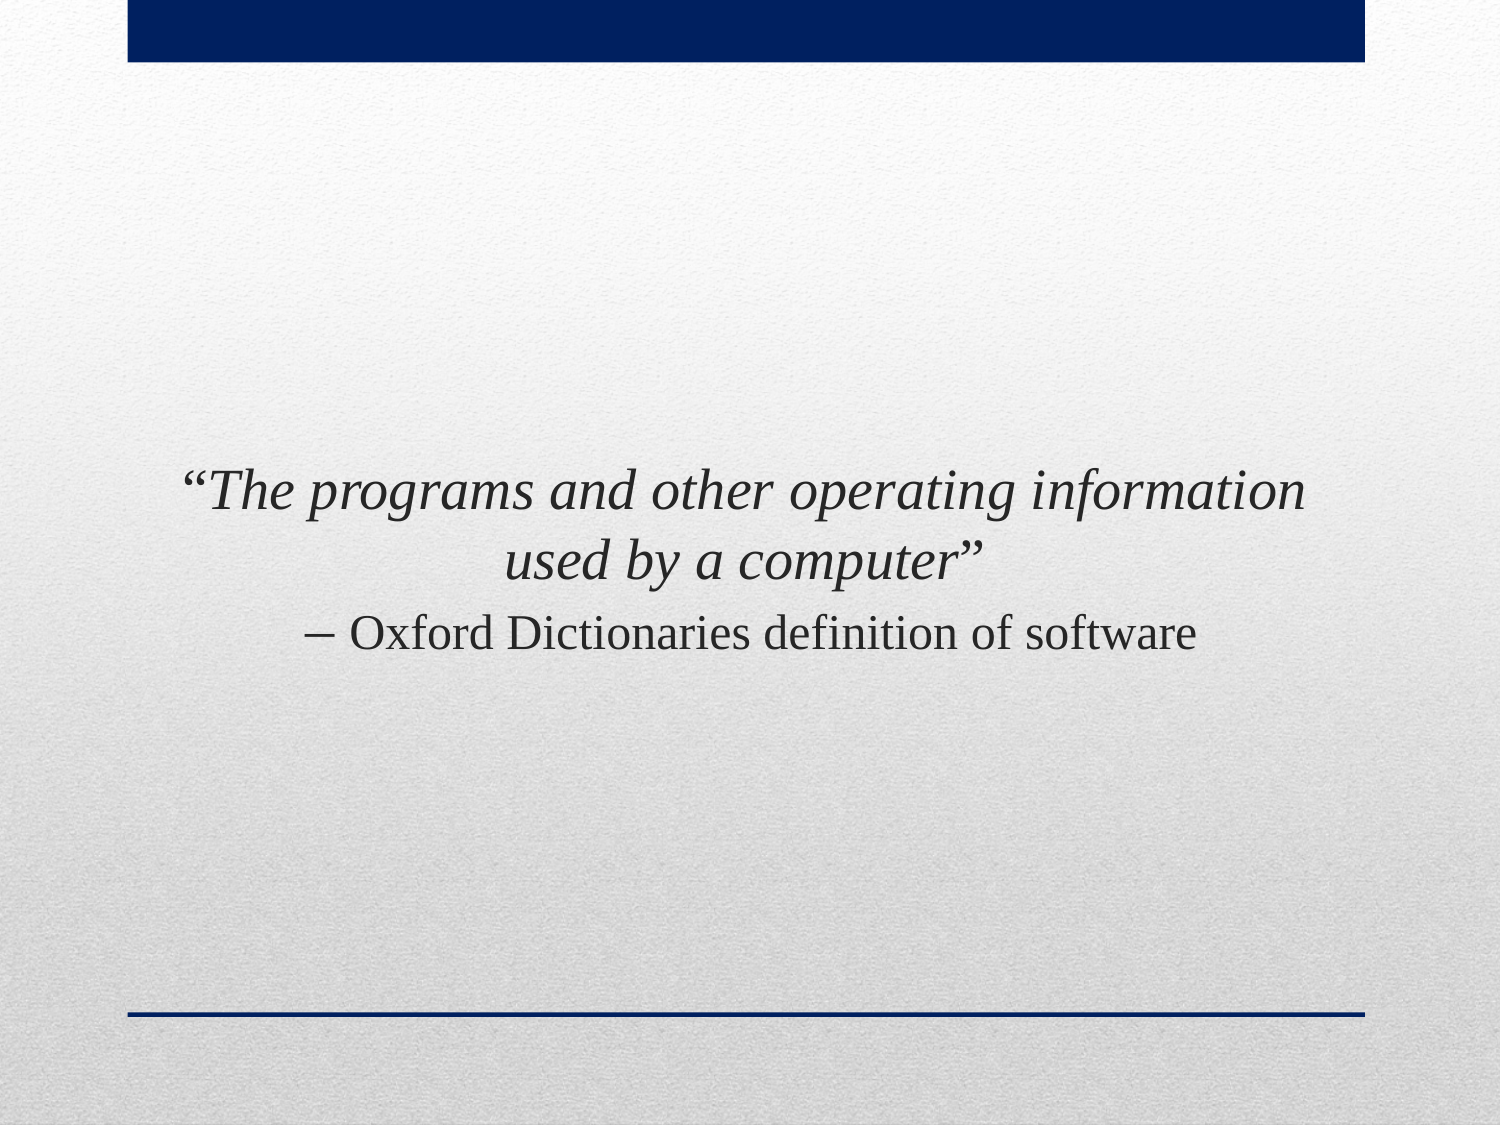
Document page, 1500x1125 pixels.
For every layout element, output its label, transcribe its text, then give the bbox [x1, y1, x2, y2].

title “The programs and other operating information used by a computer” – Oxford Dictionaries definition of software [125, 160, 1365, 669]
